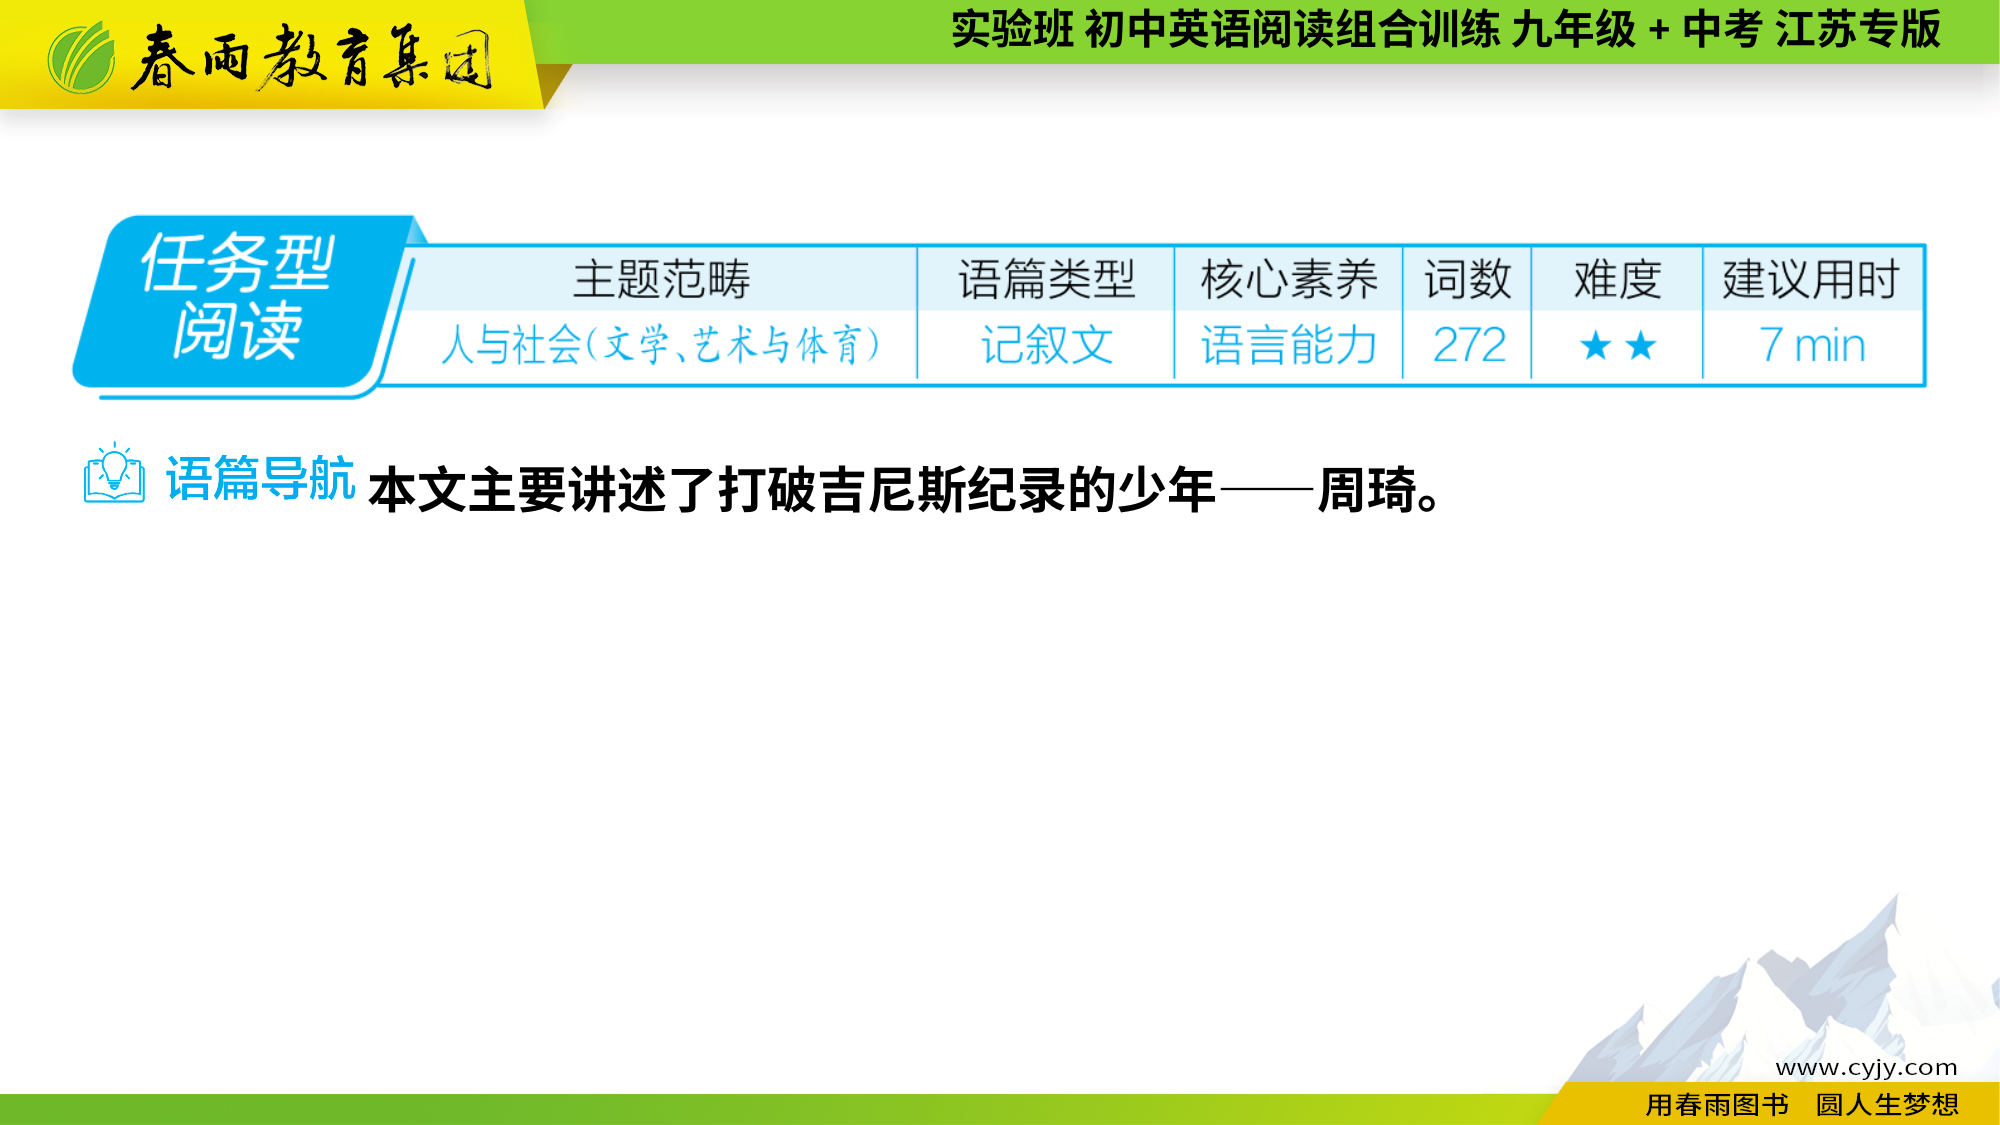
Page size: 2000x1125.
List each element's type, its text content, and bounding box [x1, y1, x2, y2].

list 本文主要讲述了打破吉尼斯纪录的少年——周琦。 [59, 421, 1944, 516]
picture [0, 0, 2000, 1125]
